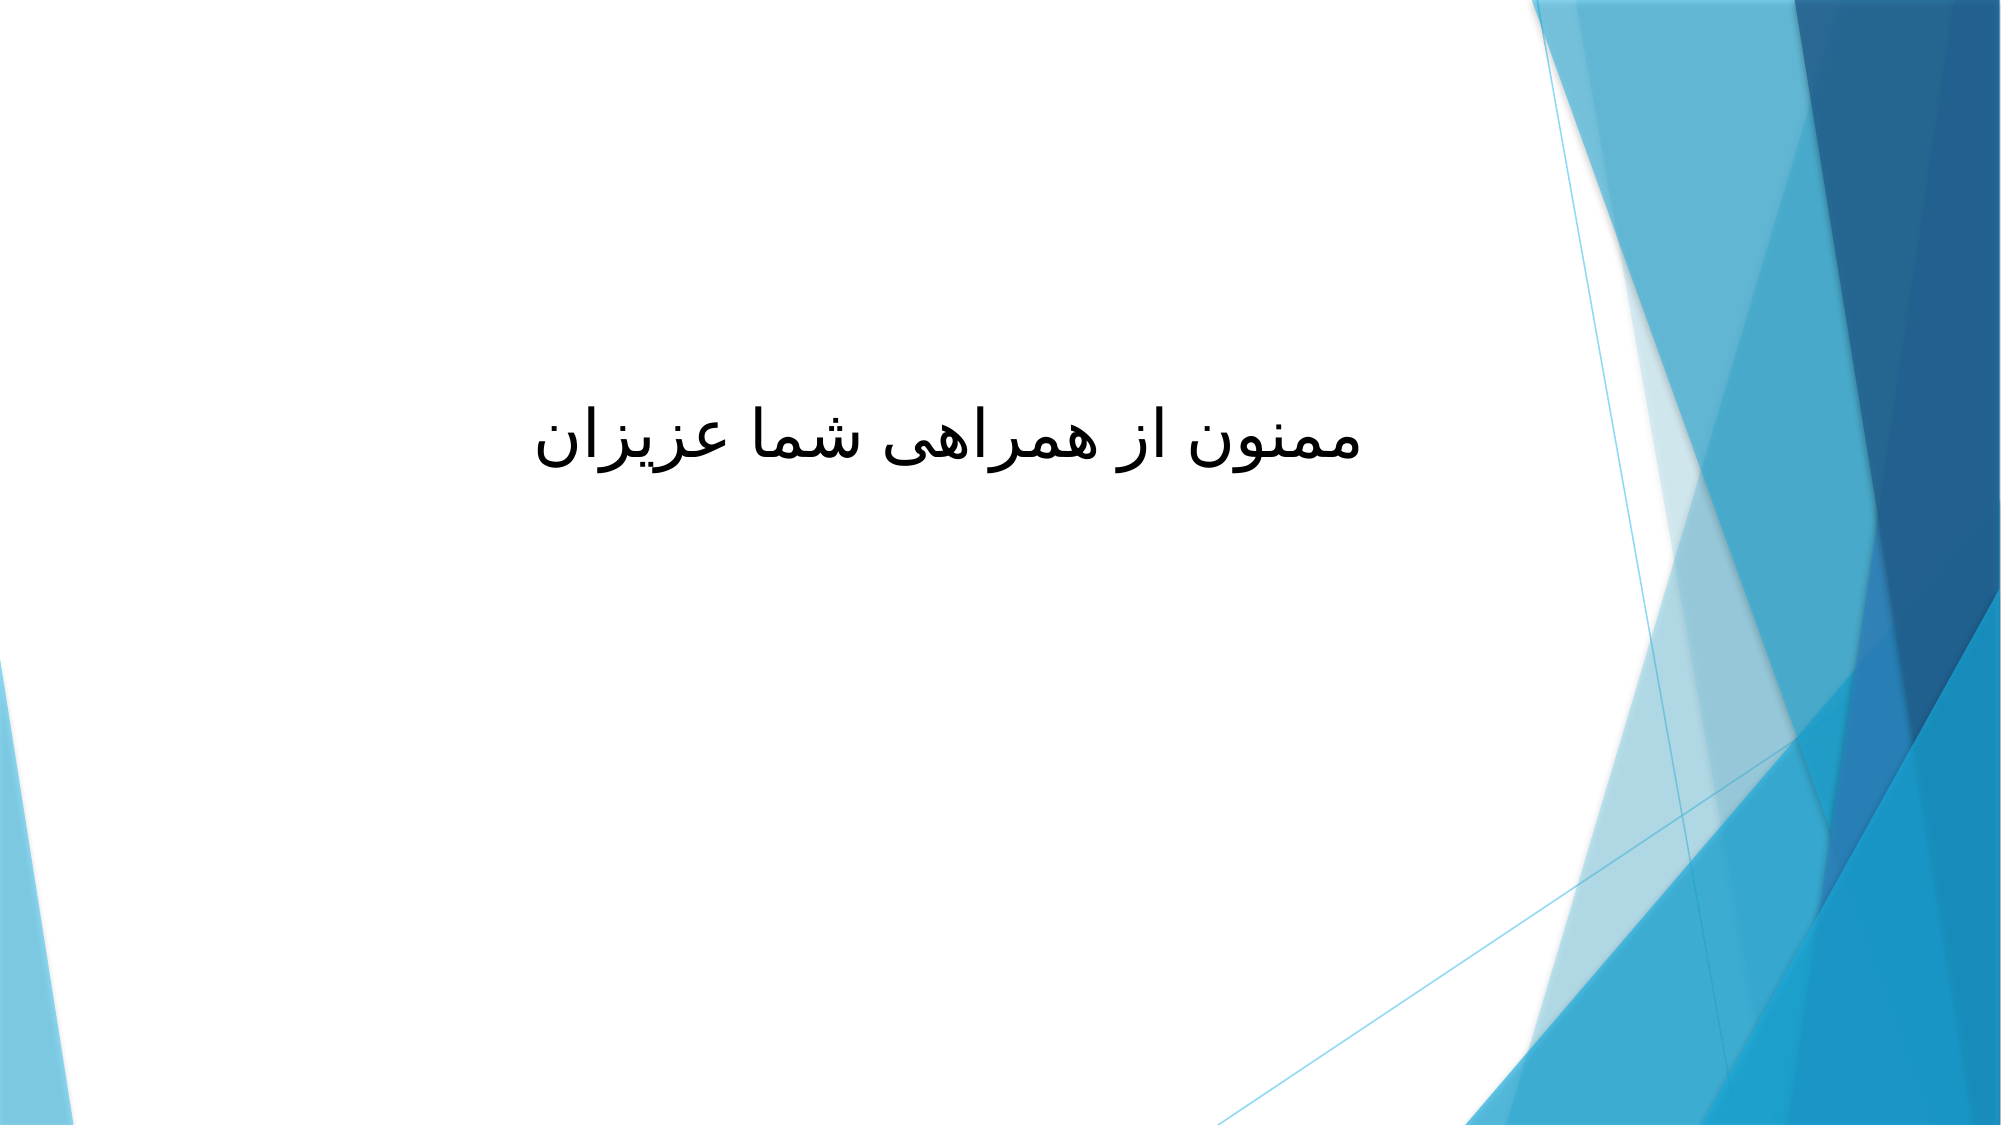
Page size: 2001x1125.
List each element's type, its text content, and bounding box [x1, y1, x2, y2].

text_box ممنون از همراهی شما عزیزان [518, 382, 1978, 478]
